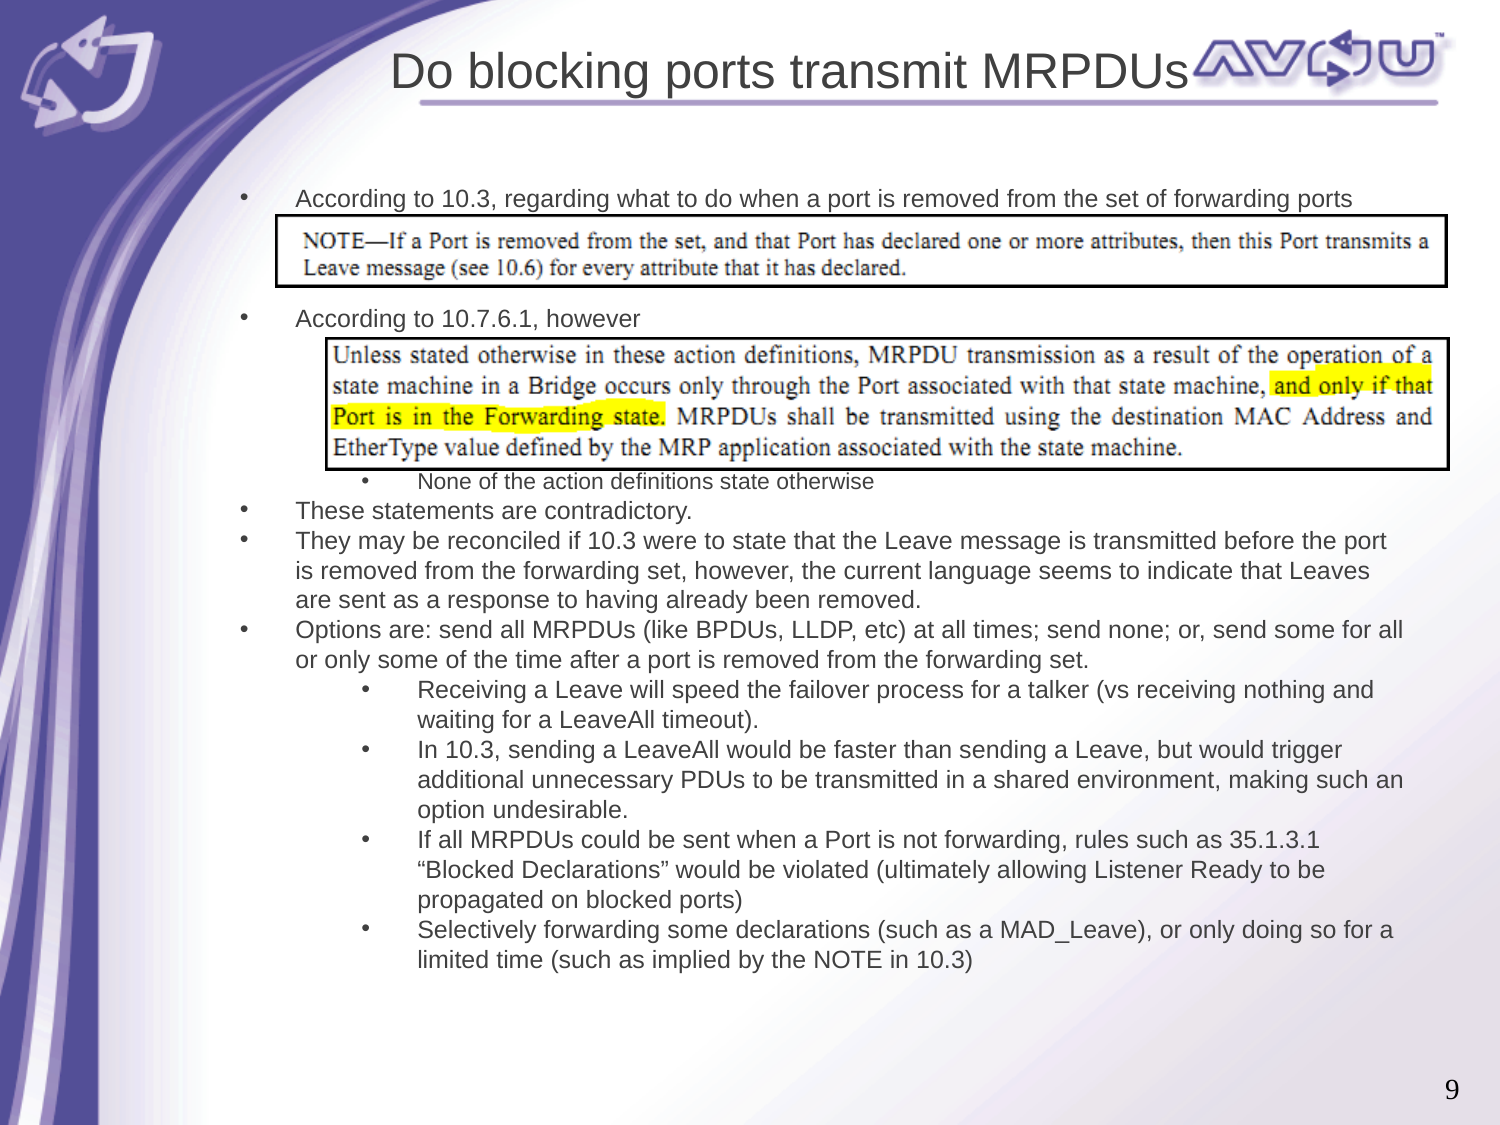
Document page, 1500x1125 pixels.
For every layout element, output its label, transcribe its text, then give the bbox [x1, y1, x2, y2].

text_box According to 10.3, regarding what to do when a port is removed from the set of forwarding ports According to 10.7.6.1, however None of the action definitions state otherwise These statements are contradictory. They may be reconciled if 10.3 were to state that the Leave message is transmitted before the port is removed from the forwarding set, however, the current language seems to indicate that Leaves are sent as a response to having already been removed. Options are: send all MRPDUs (like BPDUs, LLDP, etc) at all times; send none; or, send some for all or only some of the time after a port is removed from the forwarding set. Receiving a Leave will speed the failover process for a talker (vs receiving nothing and waiting for a LeaveAll timeout). In 10.3, sending a LeaveAll would be faster than sending a Leave, but would trigger additional unnecessary PDUs to be transmitted in a shared environment, making such an option undesirable. If all MRPDUs could be sent when a Port is not forwarding, rules such as 35.1.3.1 “Blocked Declarations” would be violated (ultimately allowing Listener Ready to be propagated on blocked ports) Selectively forwarding some declarations (such as a MAD_Leave), or only doing so for a limited time (such as implied by the NOTE in 10.3) [224, 174, 1425, 1000]
picture [0, 0, 1500, 1125]
slide_number 9 [1124, 1062, 1475, 1125]
text_box Do blocking ports transmit MRPDUs [374, 0, 1500, 138]
